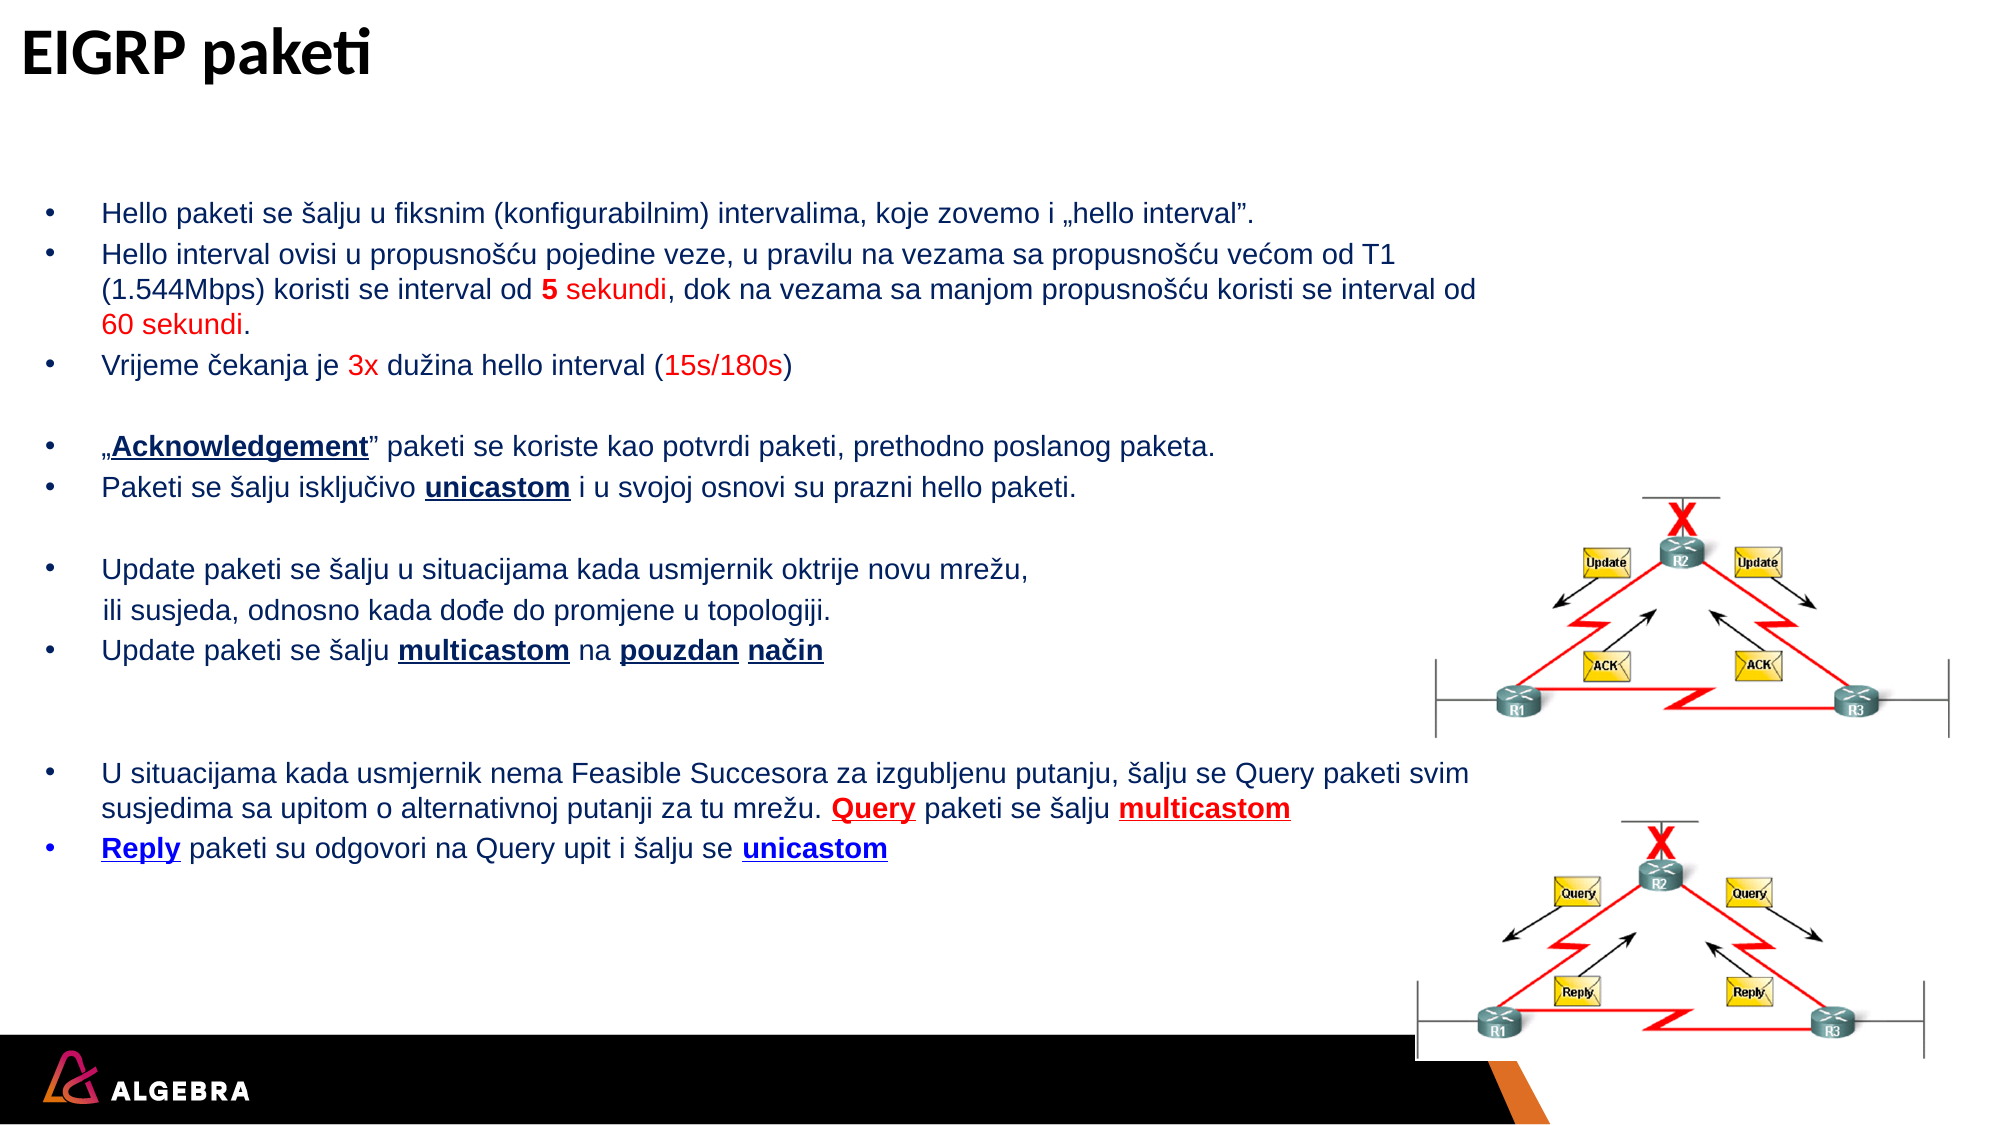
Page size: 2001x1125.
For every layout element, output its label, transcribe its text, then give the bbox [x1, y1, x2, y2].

title EIGRP paketi [6, 0, 1495, 107]
picture [1433, 495, 1951, 740]
picture [0, 819, 1926, 1125]
text_box Hello paketi se šalju u fiksnim (konfigurabilnim) intervalima, koje zovemo i „hello interval”. Hello interval ovisi u propusnošću pojedine veze, u pravilu na vezama sa propusnošću većom od T1 (1.544Mbps) koristi se interval od 5 sekundi, dok na vezama sa manjom propusnošću koristi se interval od 60 sekundi. Vrijeme čekanja je 3x dužina hello interval (15s/180s) „Acknowledgement” paketi se koriste kao potvrdi paketi, prethodno poslanog paketa. Paketi se šalju isključivo unicastom i u svojoj osnovi su prazni hello paketi. Update paketi se šalju u situacijama kada usmjernik oktrije novu mrežu, ili susjeda, odnosno kada dođe do promjene u topologiji. Update paketi se šalju multicastom na pouzdan način U situacijama kada usmjernik nema Feasible Succesora za izgubljenu putanju, šalju se Query paketi svim susjedima sa upitom o alternativnoj putanji za tu mrežu. Query paketi se šalju multicastom Reply paketi su odgovori na Query upit i šalju se unicastom [30, 186, 1495, 925]
